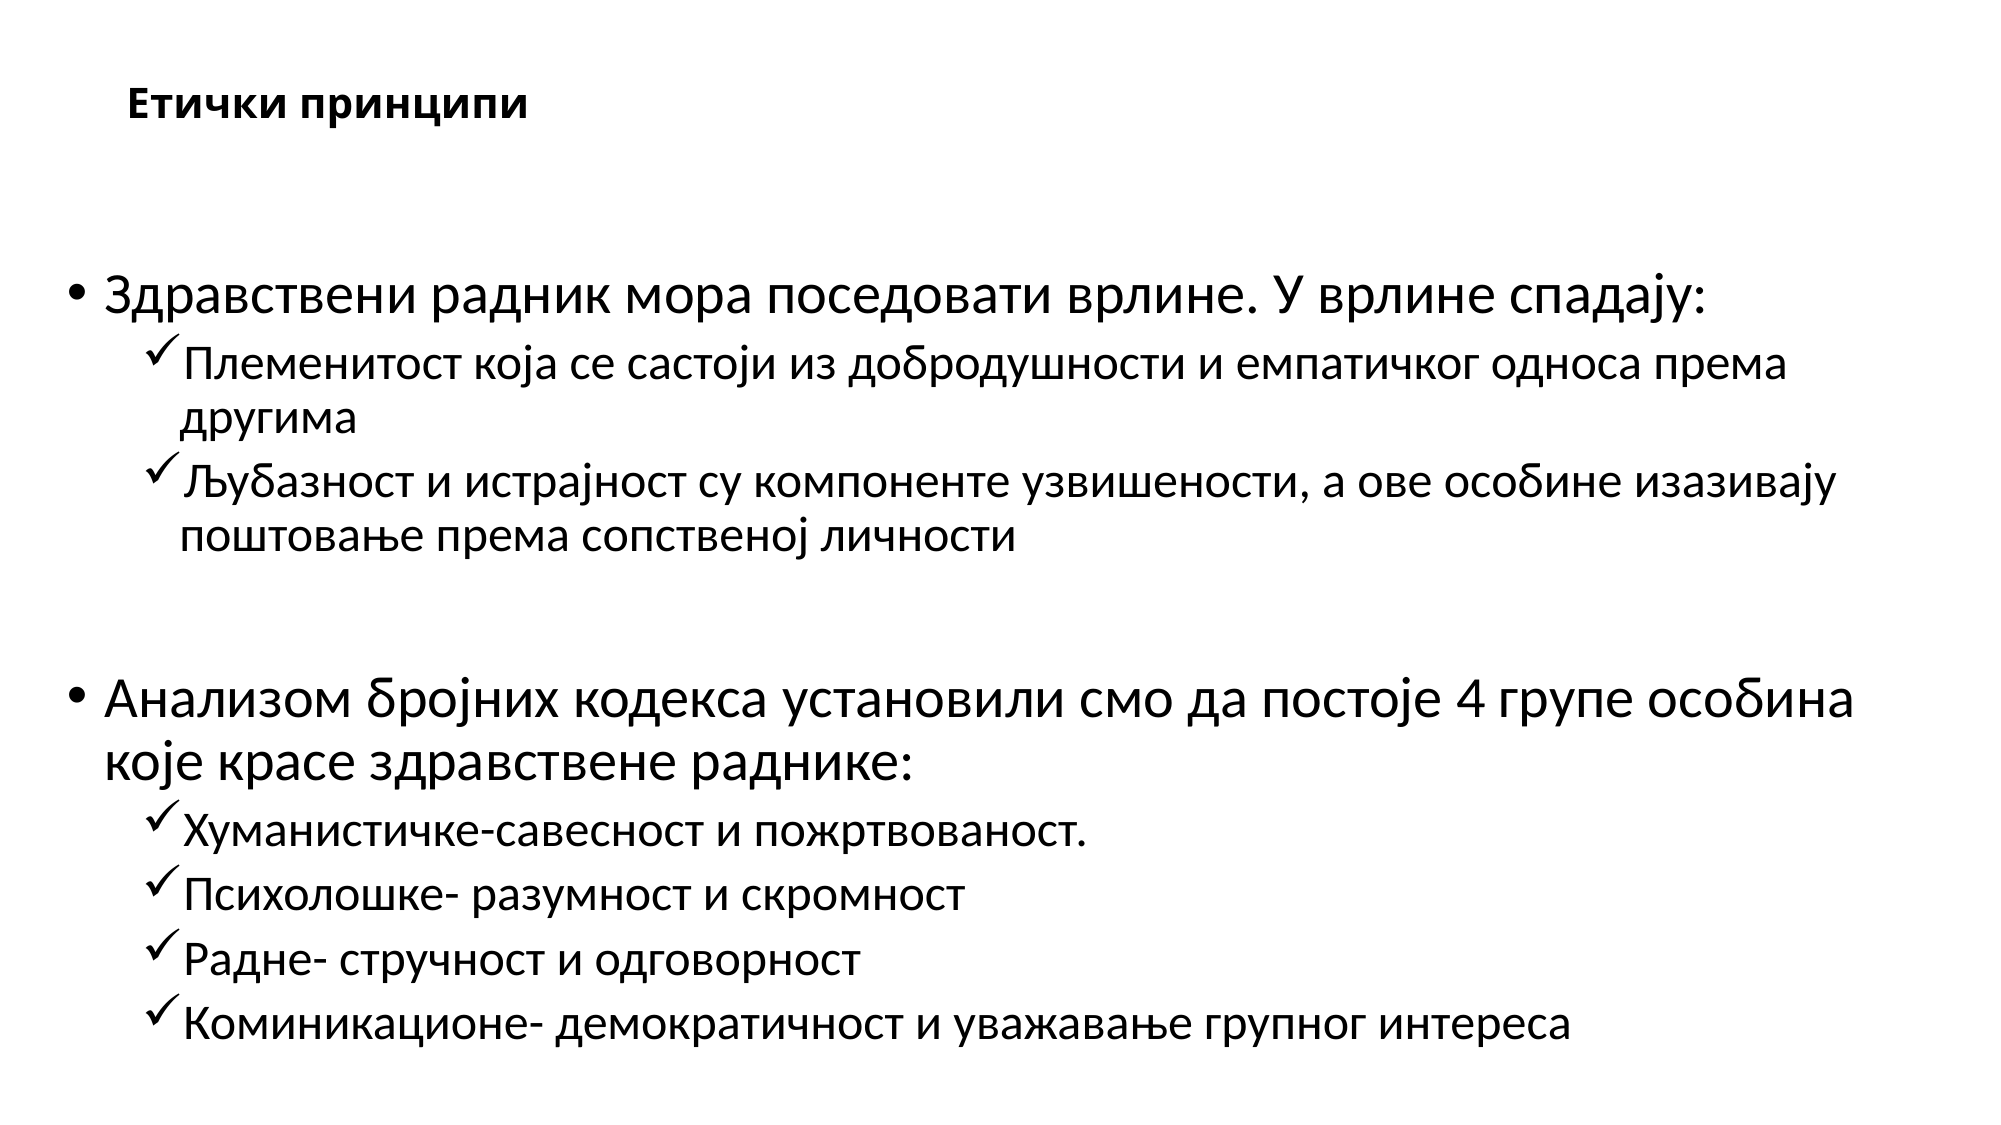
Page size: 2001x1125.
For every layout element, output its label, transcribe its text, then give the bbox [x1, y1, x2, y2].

title Етички принципи [111, 74, 1837, 136]
list Здравствени радник мора поседовати врлине. У врлине спадају: Племенитост која се састоји из добродушности и емпатичког односа према другима Љубазност и истрајност су компоненте узвишености, а ове особине изазивају поштовање према сопственој личности Анализом бројних кодекса установили смо да постоје 4 групе особина које красе здравствене раднике: Хуманистичке-савесност и пожртвованост. Психолошке- разумност и скромност Радне- стручност и одговорност Коминикационе- демократичност и уважавање групног интереса [51, 255, 1963, 1084]
